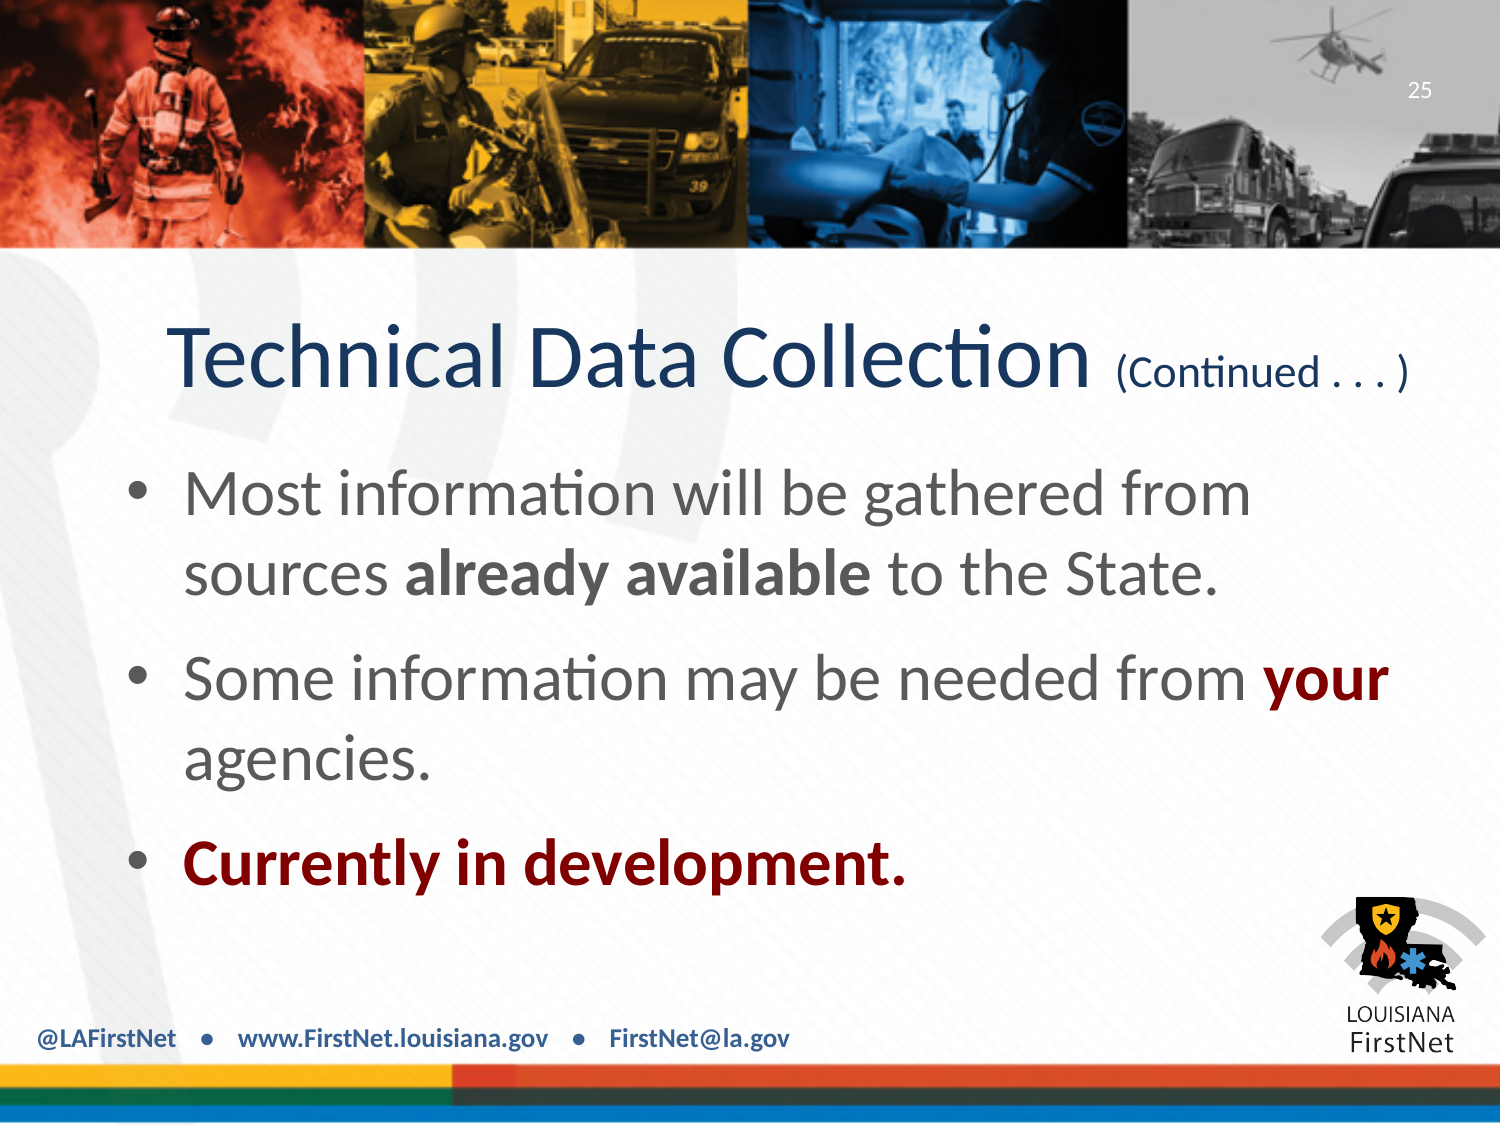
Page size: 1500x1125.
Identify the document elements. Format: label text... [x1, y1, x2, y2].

picture [0, 0, 1500, 1125]
slide_number 25 [1127, 31, 1448, 147]
title Technical Data Collection (Continued . . . ) [75, 276, 1425, 425]
list Most information will be gathered from sources already available to the State. Some information may be needed from your agencies. Currently in development. [75, 441, 1425, 981]
